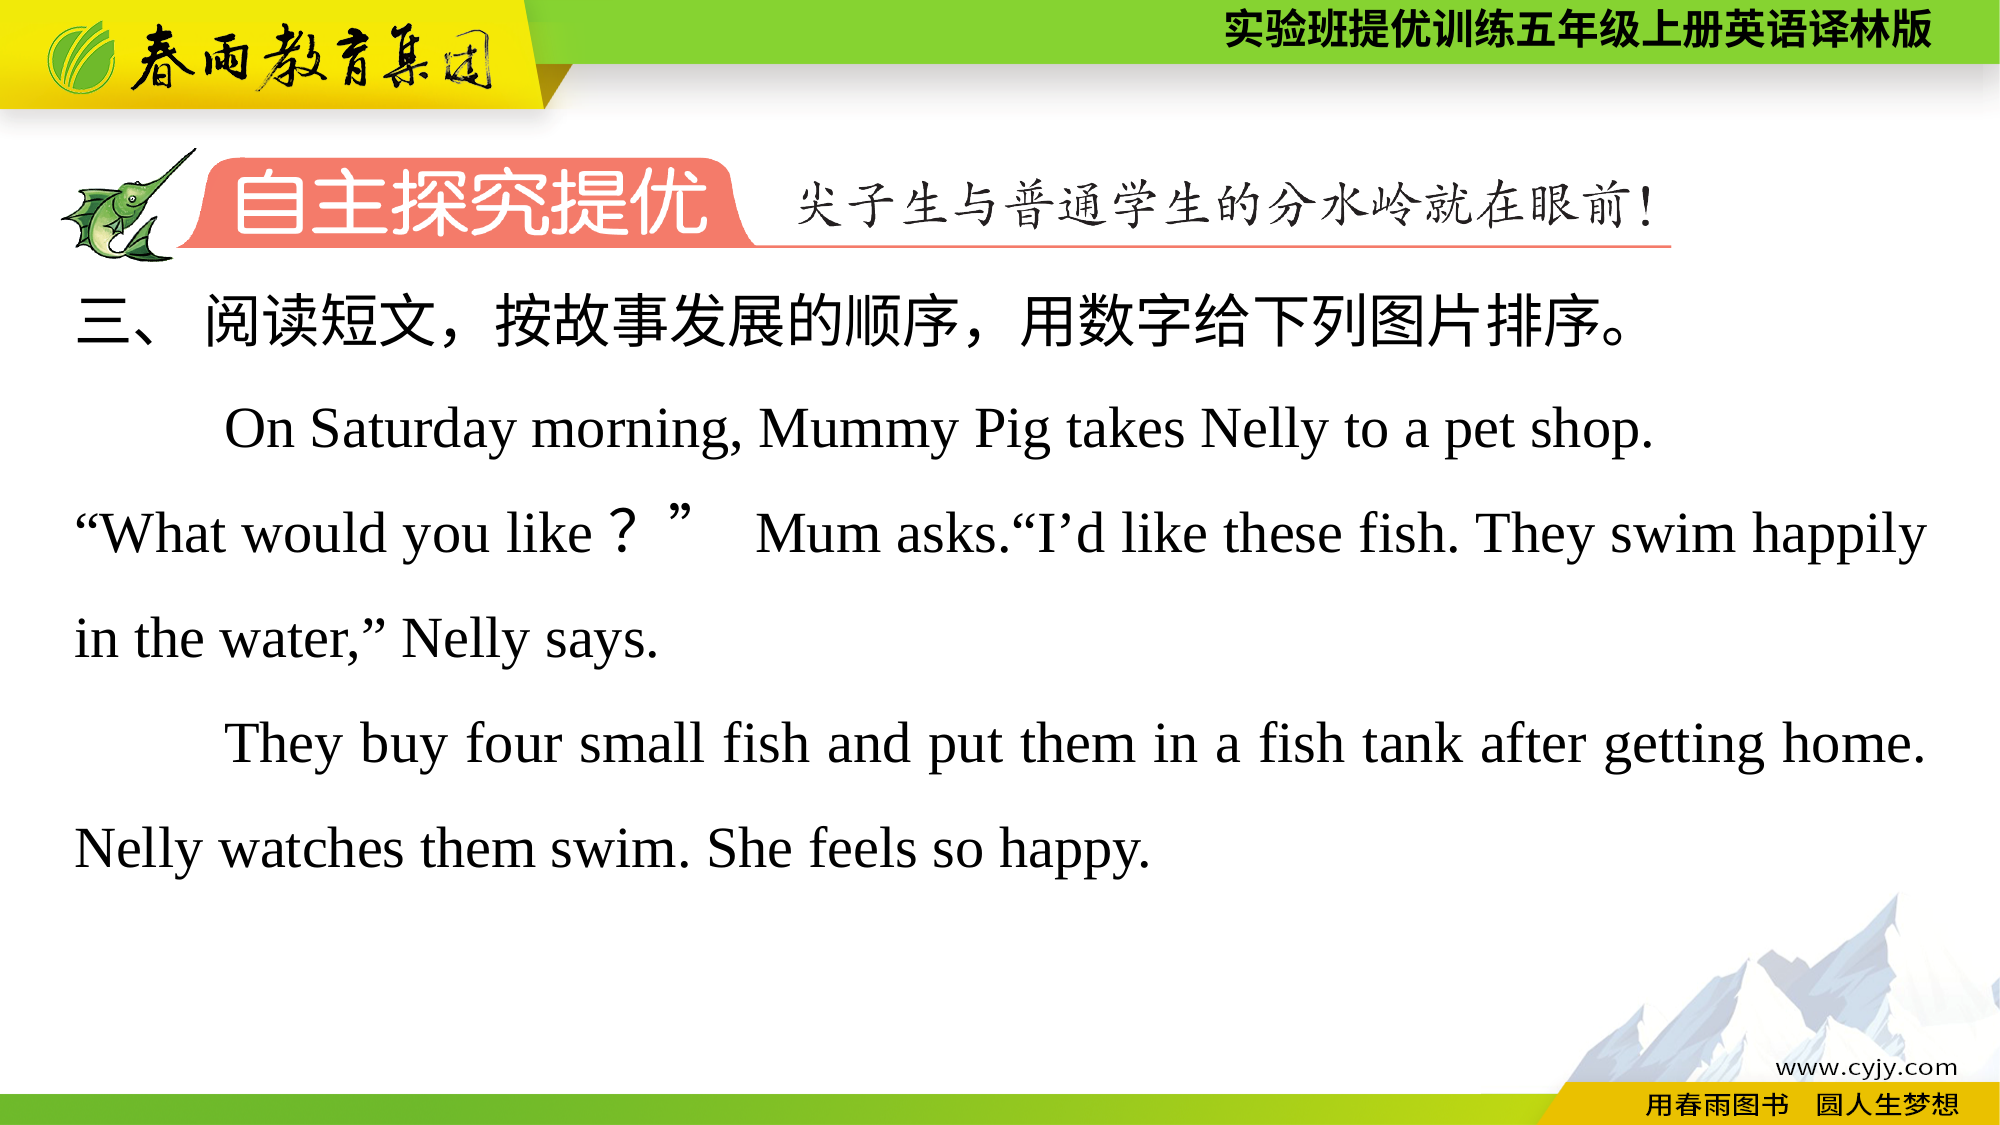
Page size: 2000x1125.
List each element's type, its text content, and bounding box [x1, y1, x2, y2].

list 三、 阅读短文，按故事发展的顺序，用数字给下列图片排序。 On Saturday morning, Mummy Pig takes Nelly to a pet shop. “What would you like？” Mum asks.“I’d like these fish. They swim happily in the water,” Nelly says. They buy four small fish and put them in a fish tank after getting home. Nelly watches them swim. She feels so happy. [59, 122, 1944, 910]
picture [0, 0, 2000, 1125]
